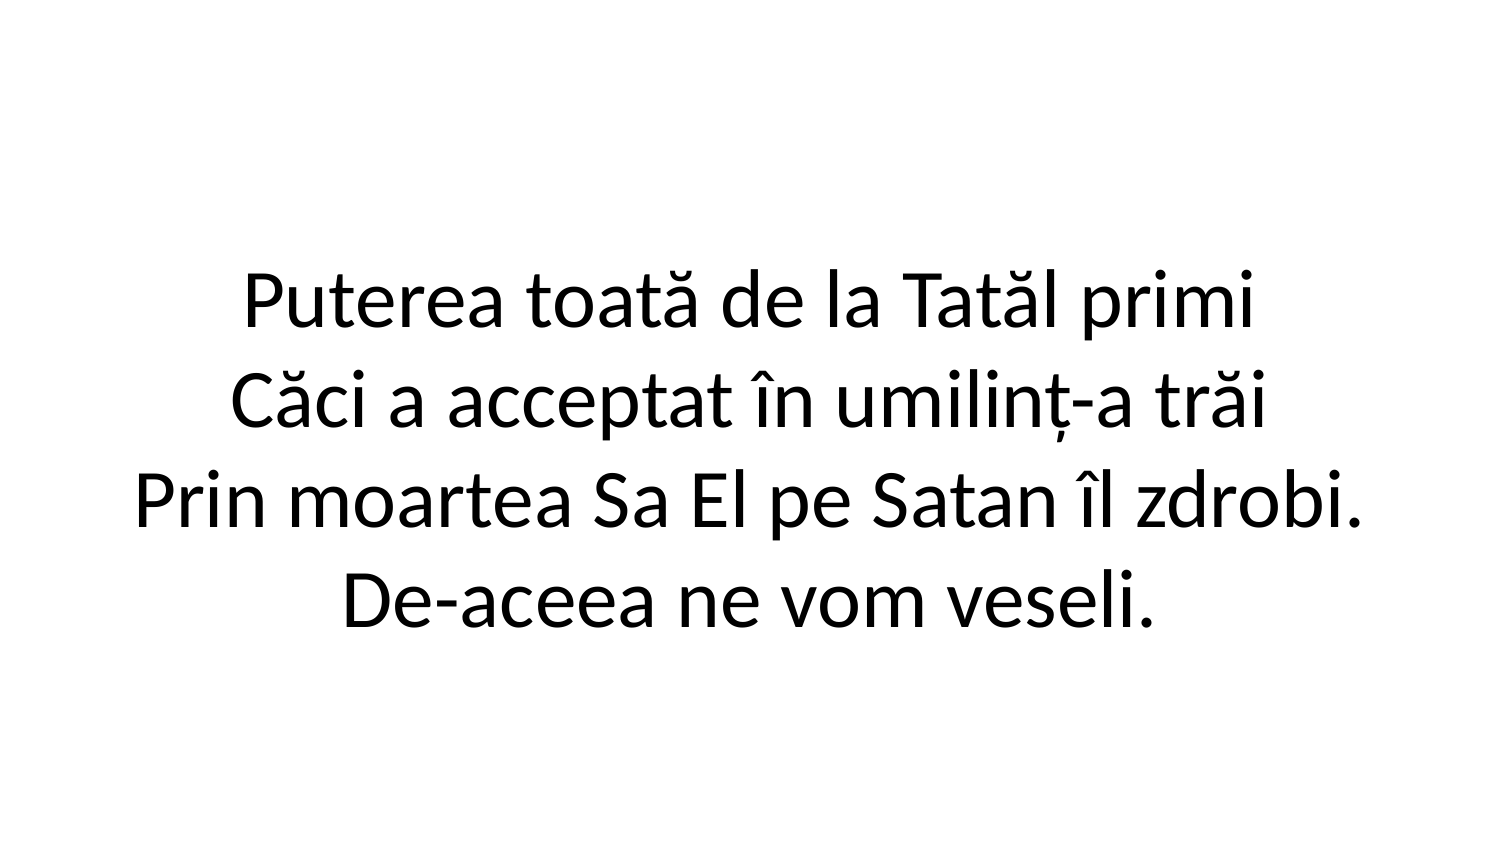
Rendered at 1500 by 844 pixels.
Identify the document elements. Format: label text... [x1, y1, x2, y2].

text_box Puterea toată de la Tatăl primi Căci a acceptat în umilinț-a trăi Prin moartea Sa El pe Satan îl zdrobi. De-aceea ne vom veseli. [118, 192, 1382, 652]
